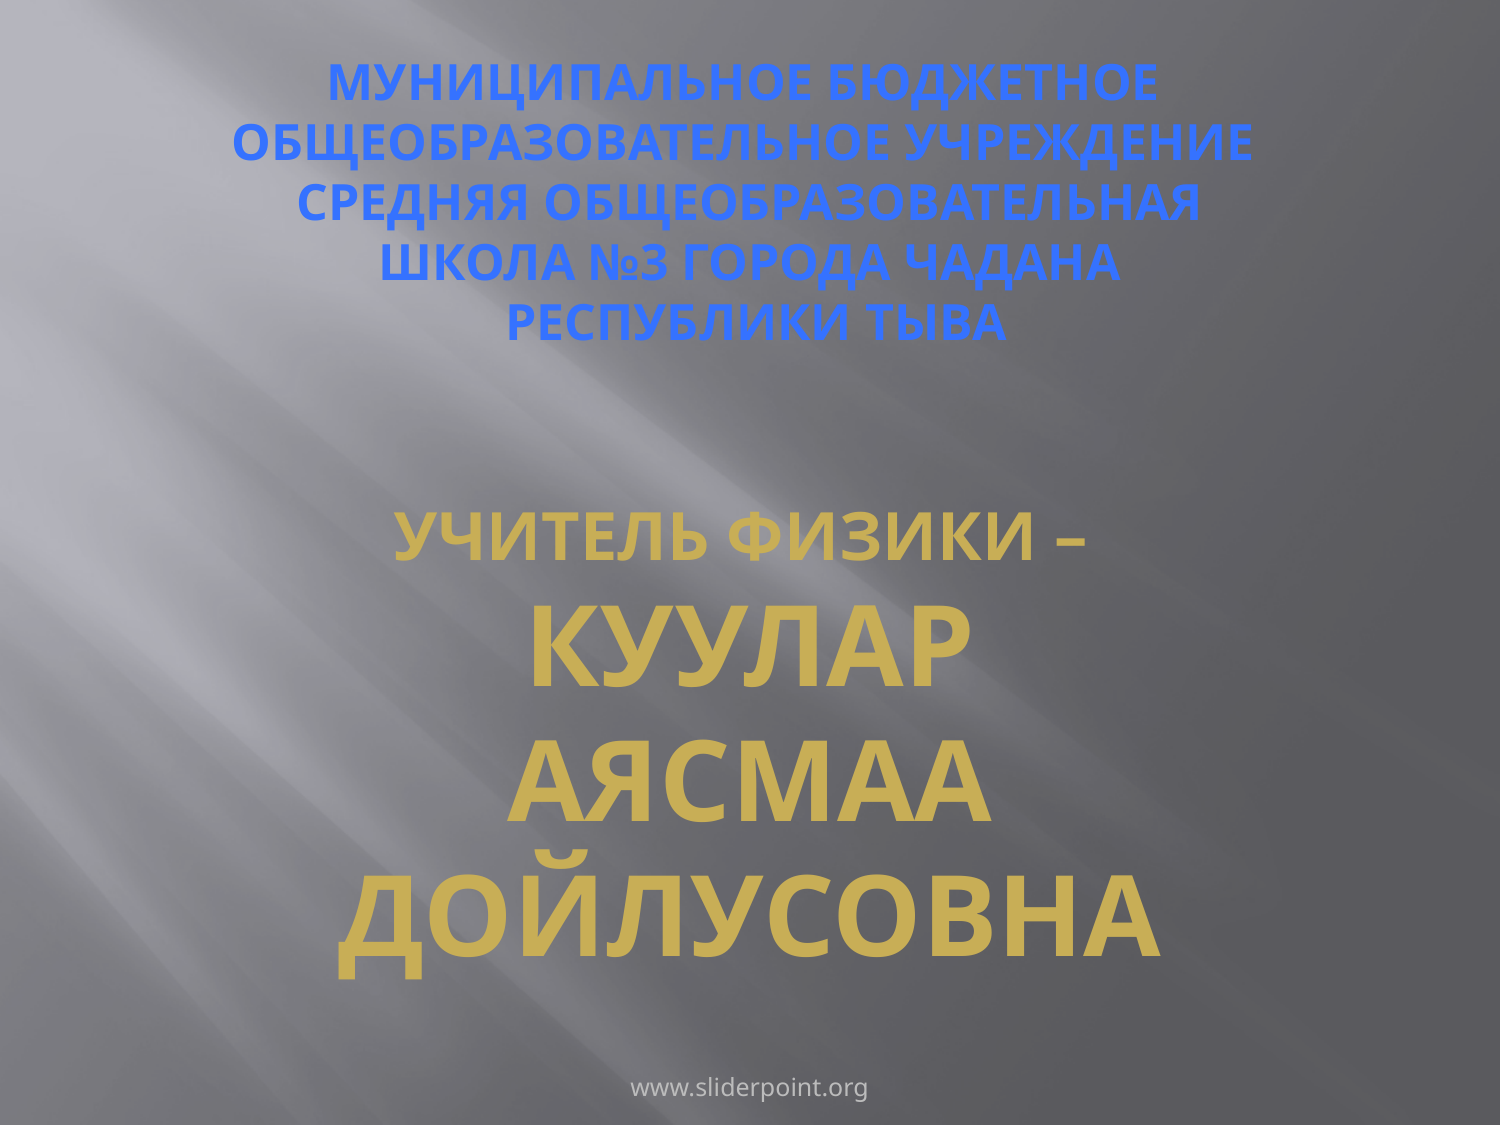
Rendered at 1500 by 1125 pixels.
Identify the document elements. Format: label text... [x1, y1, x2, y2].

footer www.sliderpoint.org [512, 1052, 988, 1113]
text_box Муниципальное Бюджетное Общеобразовательное учреждение средняя Общеобразовательная школа №3 города Чадана Республики тыва [216, 42, 1284, 358]
text_box Учитель физики – Куулар Аясмаа Дойлусовна [323, 486, 1177, 987]
